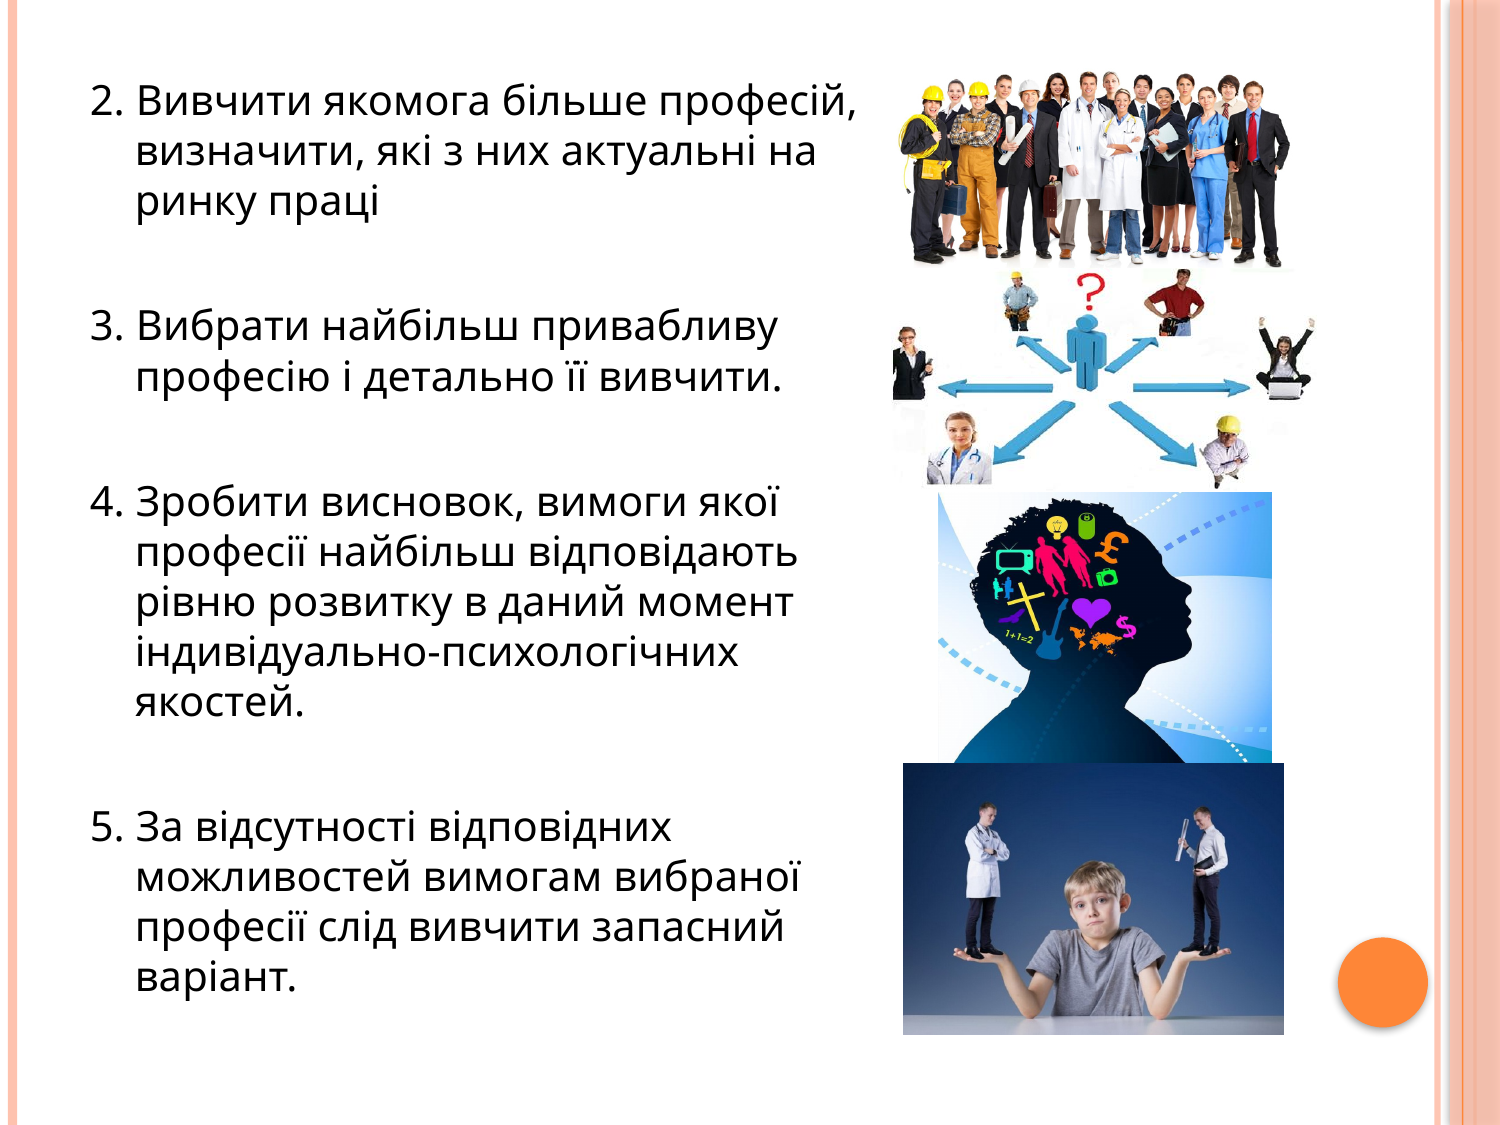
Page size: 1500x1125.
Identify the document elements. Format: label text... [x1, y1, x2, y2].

picture [855, 42, 1340, 1036]
list 2. Вивчити якомога більше професій, визначити, які з них актуальні на ринку праці 3. Вибрати найбільш привабливу професію і детально її вивчити. 4. Зробити висновок, вимоги якої професії найбільш відповідають рівню розвитку в даний момент індивідуально-психологічних якостей. 5. За відсутності відповідних можливостей вимогам вибраної професії слід вивчити запасний варіант. [75, 66, 880, 1062]
